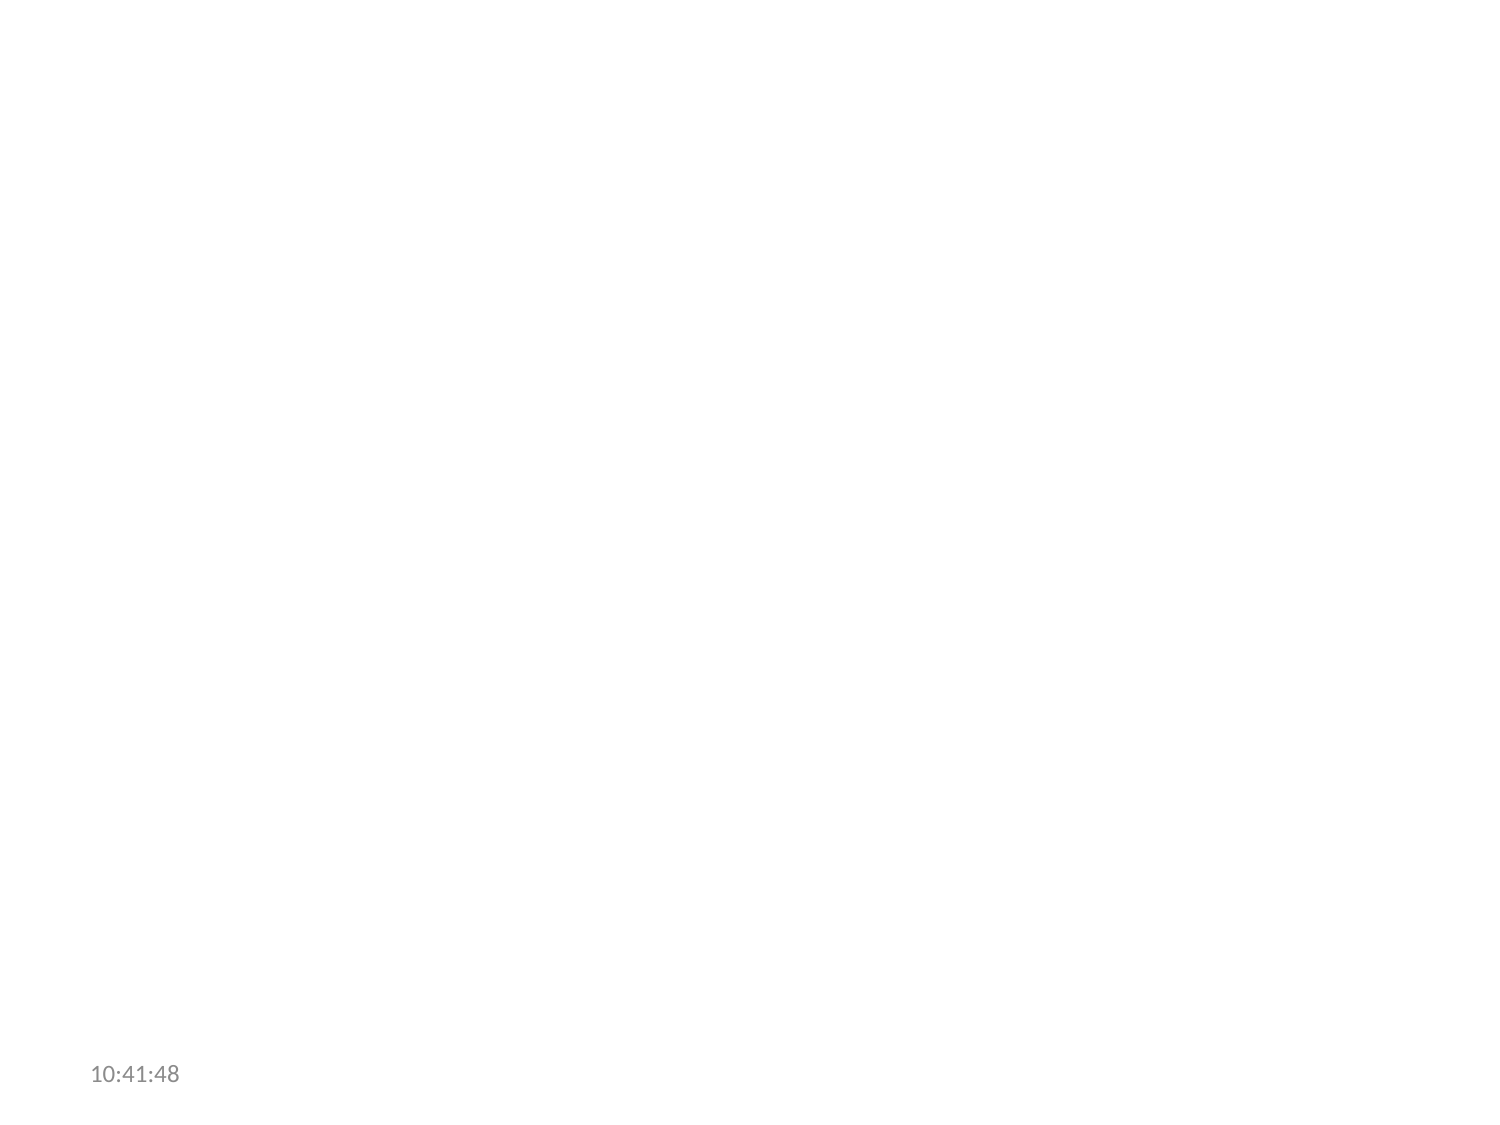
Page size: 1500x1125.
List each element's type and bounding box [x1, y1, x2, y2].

slide_number [75, 1042, 425, 1103]
